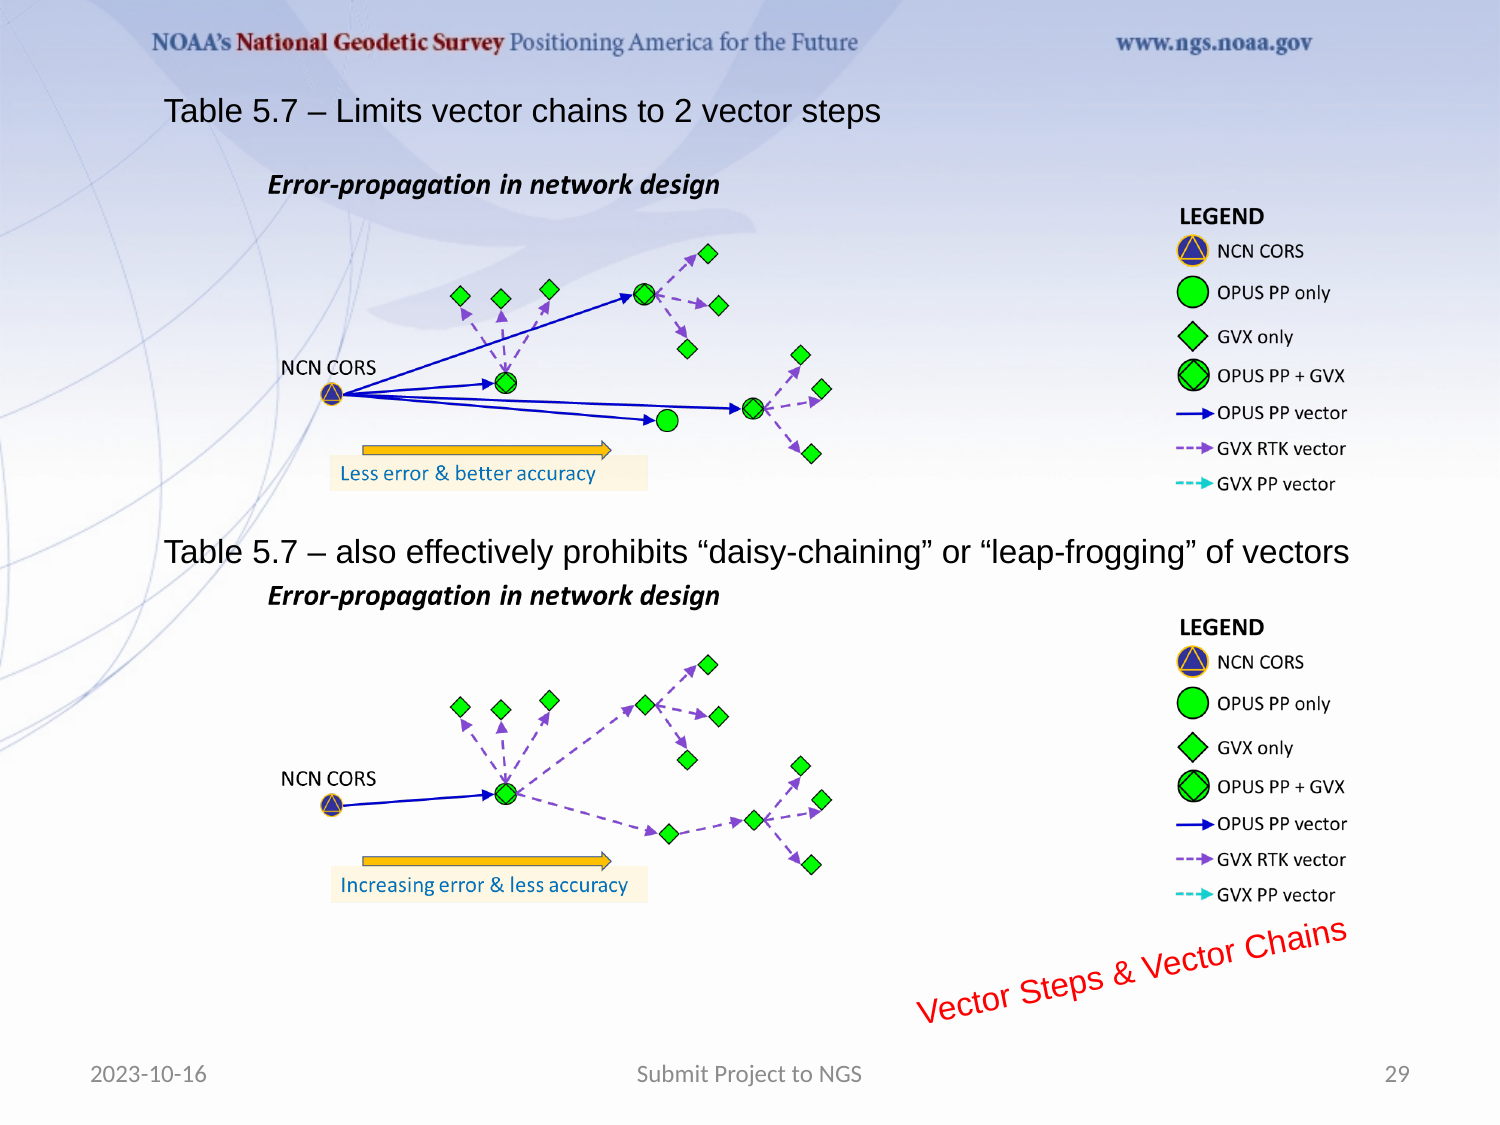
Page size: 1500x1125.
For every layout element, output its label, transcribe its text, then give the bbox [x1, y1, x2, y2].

picture [0, 0, 1500, 1125]
footer Submit Project to NGS [512, 1042, 988, 1103]
text_box Table 5.7 – also effectively prohibits “daisy-chaining” or “leap-frogging” of vectors [148, 523, 1377, 578]
slide_number 29 [1074, 1042, 1425, 1103]
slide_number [75, 1042, 425, 1103]
text_box Table 5.7 – Limits vector chains to 2 vector steps [148, 82, 1065, 137]
text_box Vector Steps & Vector Chains [897, 878, 1459, 1042]
